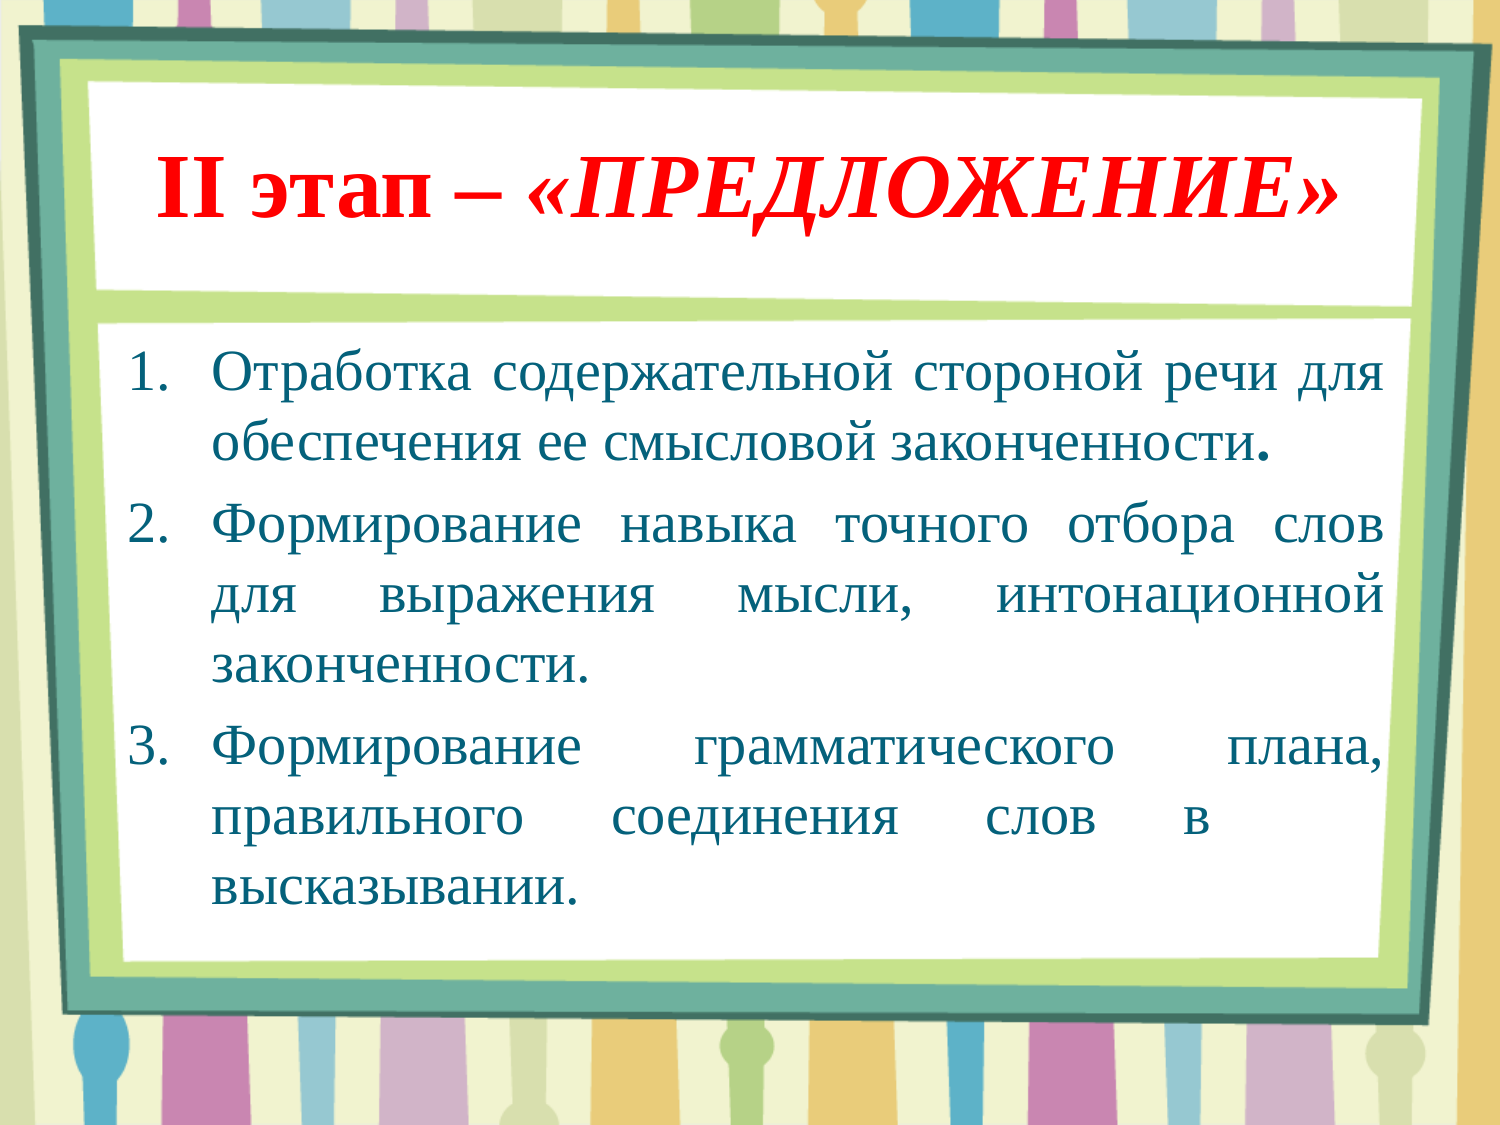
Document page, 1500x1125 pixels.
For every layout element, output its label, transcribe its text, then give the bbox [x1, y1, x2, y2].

list Отработка содержательной стороной речи для обеспечения ее смысловой законченности. Формирование навыка точного отбора слов для выражения мысли, интонационной законченности. Формирование грамматического плана, правильного соединения слов в высказывании. [112, 324, 1401, 1006]
title II этап – «ПРЕДЛОЖЕНИЕ» [74, 87, 1426, 276]
picture [0, 0, 1500, 1125]
